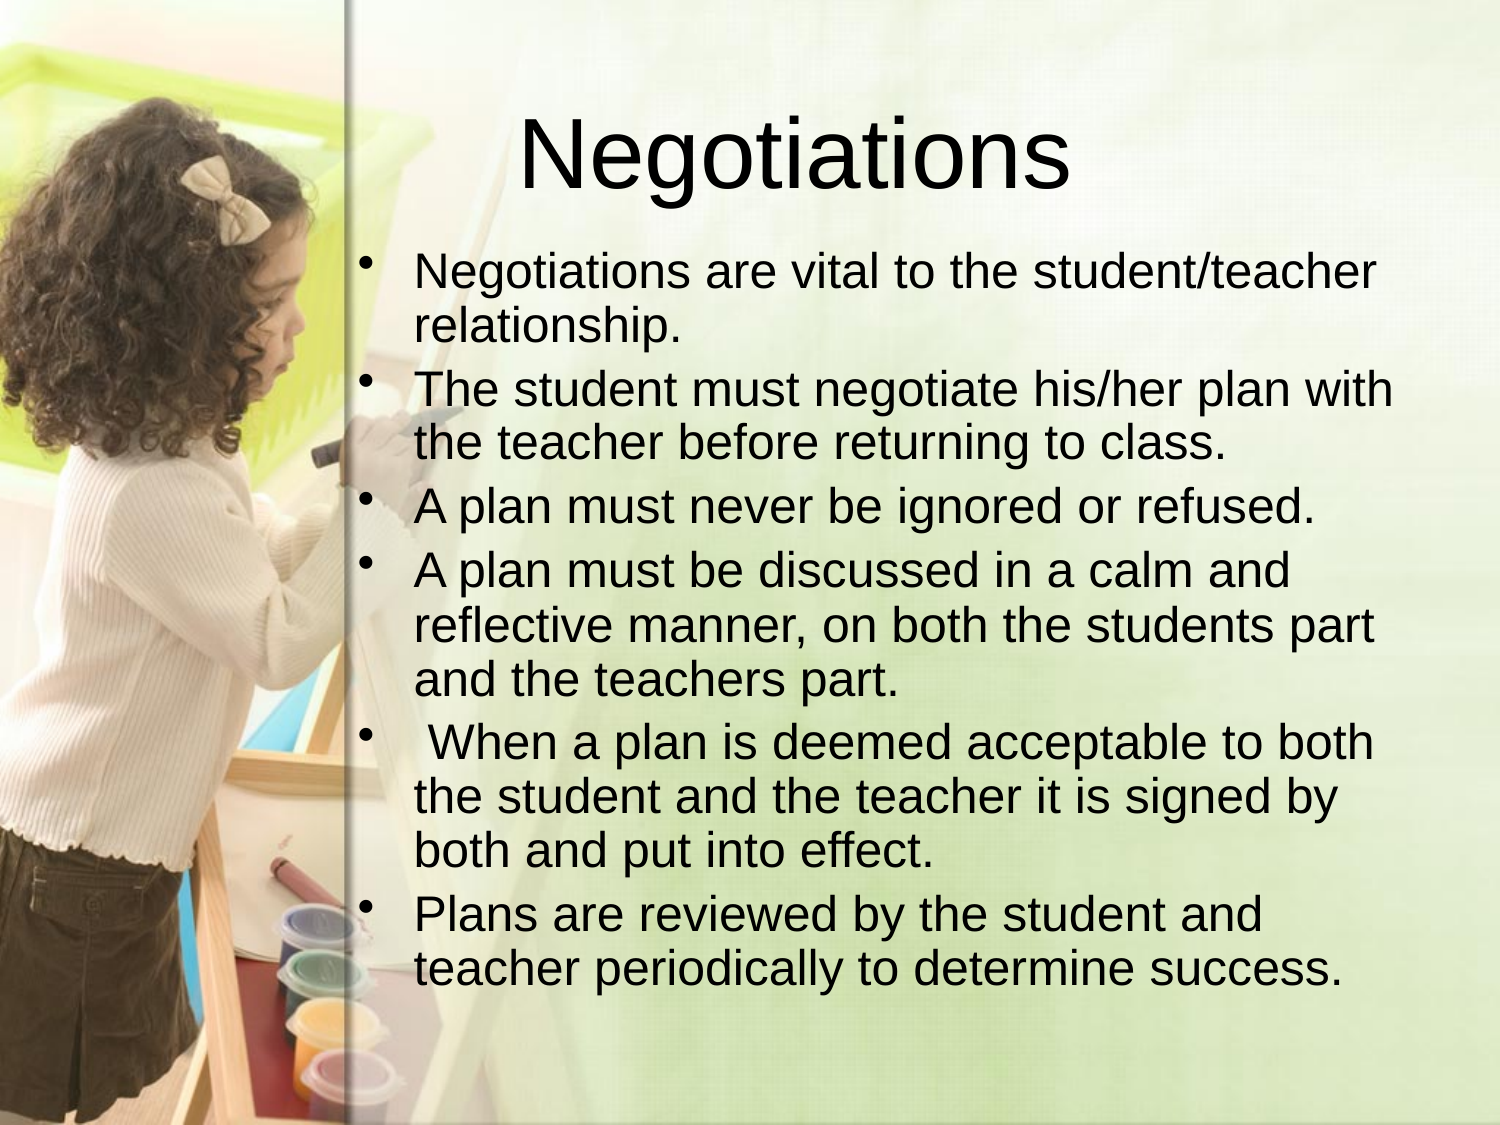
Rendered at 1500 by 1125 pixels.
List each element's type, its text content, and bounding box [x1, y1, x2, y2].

picture [0, 0, 1500, 1125]
list Negotiations are vital to the student/teacher relationship. The student must negotiate his/her plan with the teacher before returning to class. A plan must never be ignored or refused. A plan must be discussed in a calm and reflective manner, on both the students part and the teachers part. When a plan is deemed acceptable to both the student and the teacher it is signed by both and put into effect. Plans are reviewed by the student and teacher periodically to determine success. [342, 237, 1451, 913]
title Negotiations [89, 80, 1500, 217]
